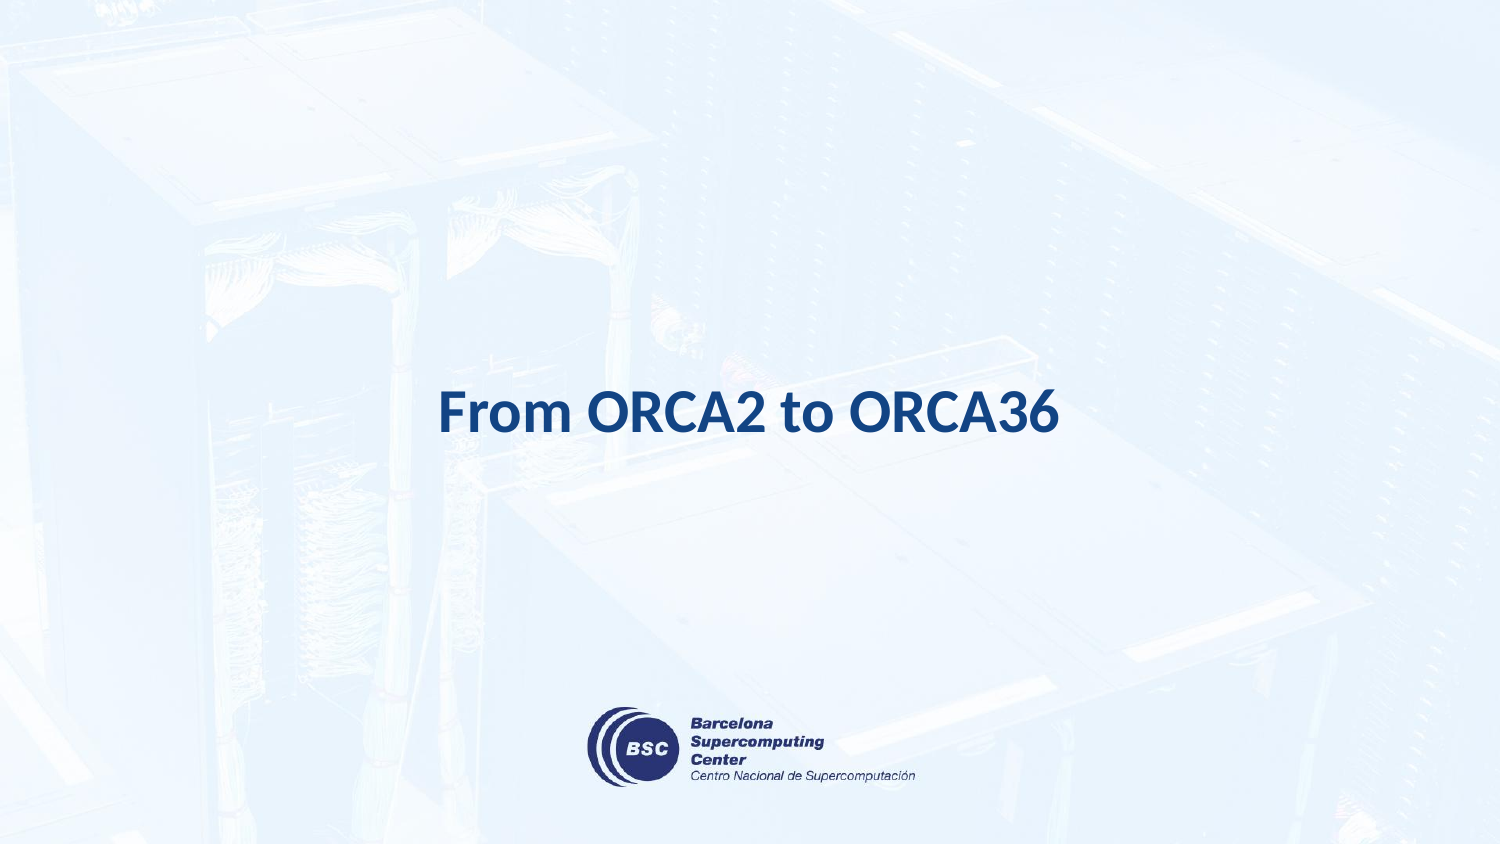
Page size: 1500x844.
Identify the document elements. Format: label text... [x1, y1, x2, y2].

picture [0, 0, 1500, 844]
title From ORCA2 to ORCA36 [74, 372, 1426, 472]
